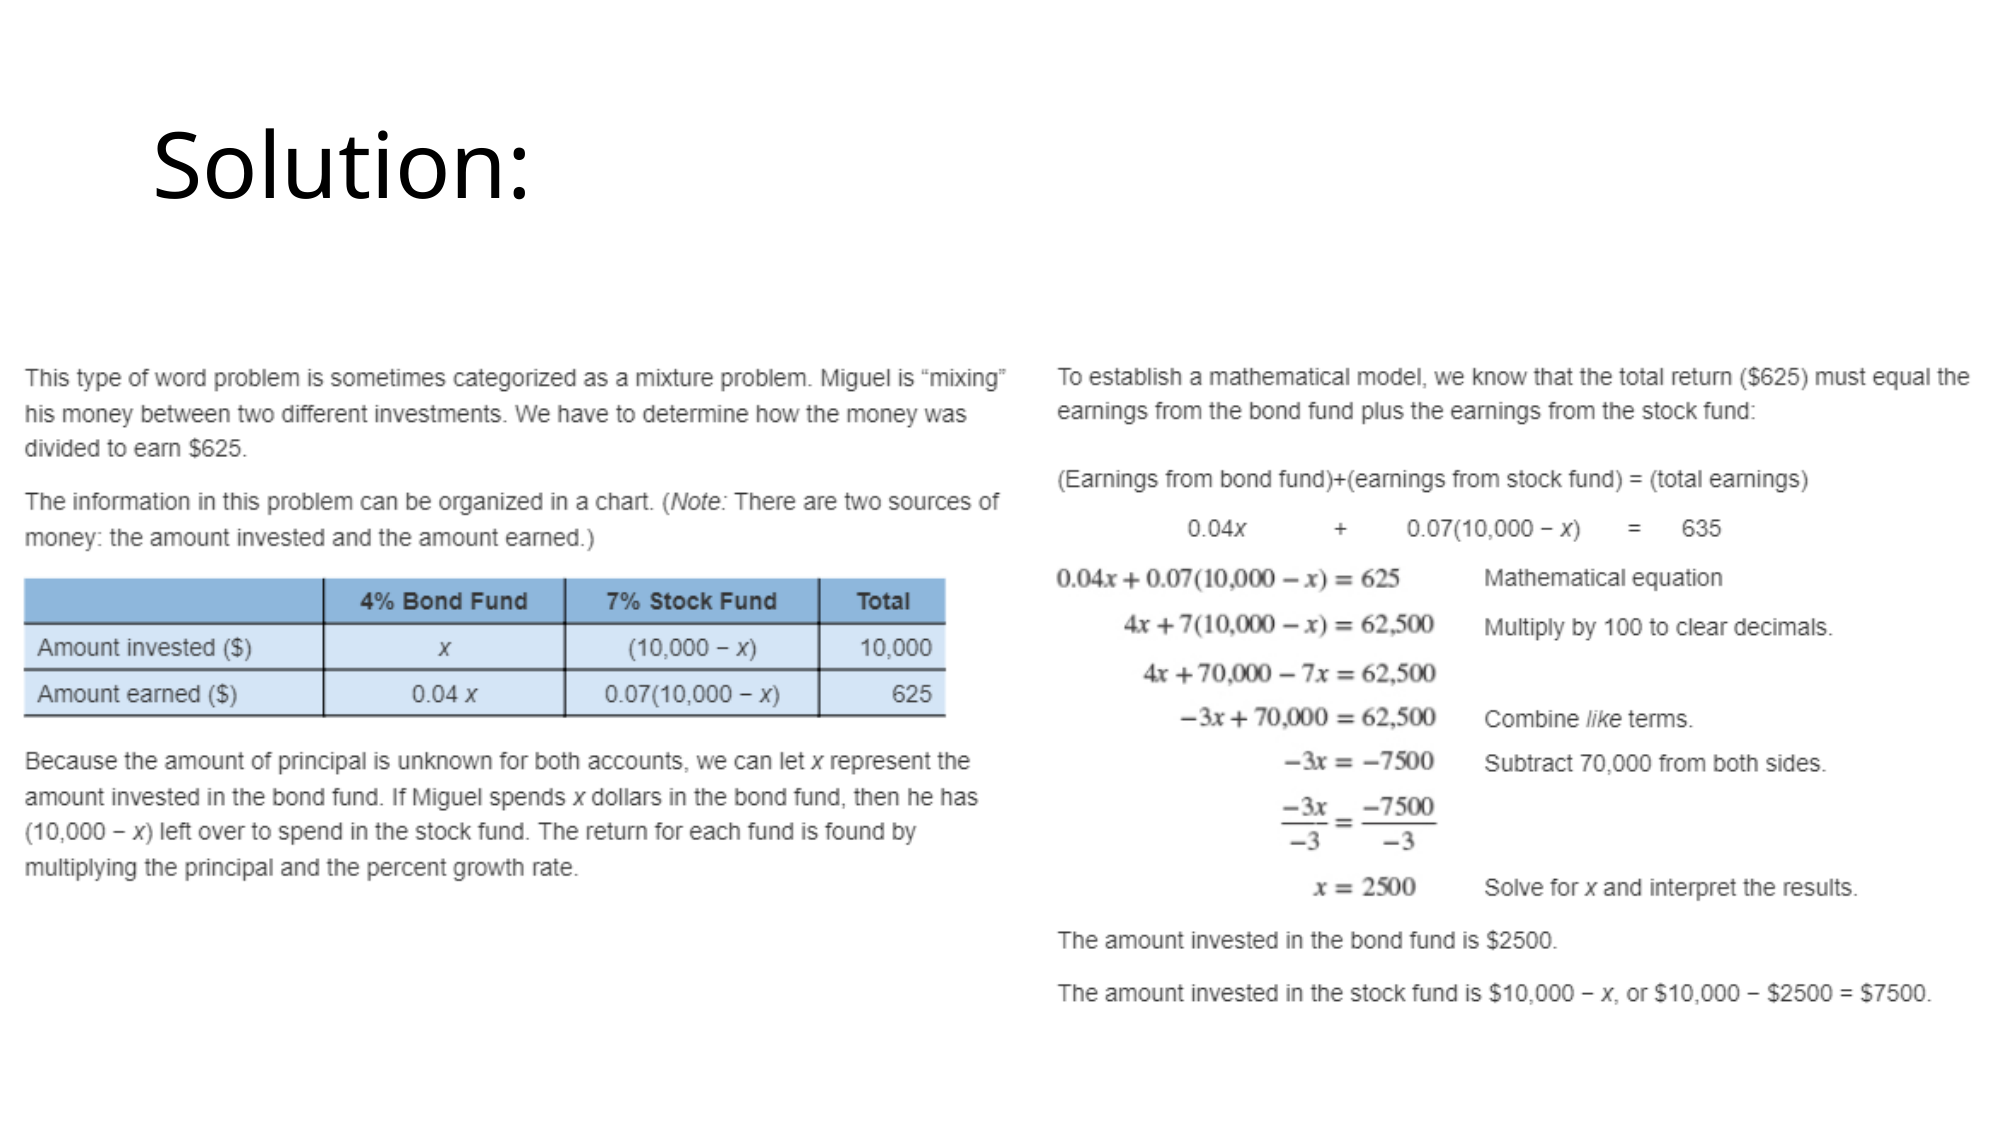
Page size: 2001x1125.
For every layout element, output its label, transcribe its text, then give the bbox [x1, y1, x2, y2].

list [19, 359, 1015, 895]
picture [1049, 353, 2000, 1018]
title Solution: [137, 59, 1863, 278]
